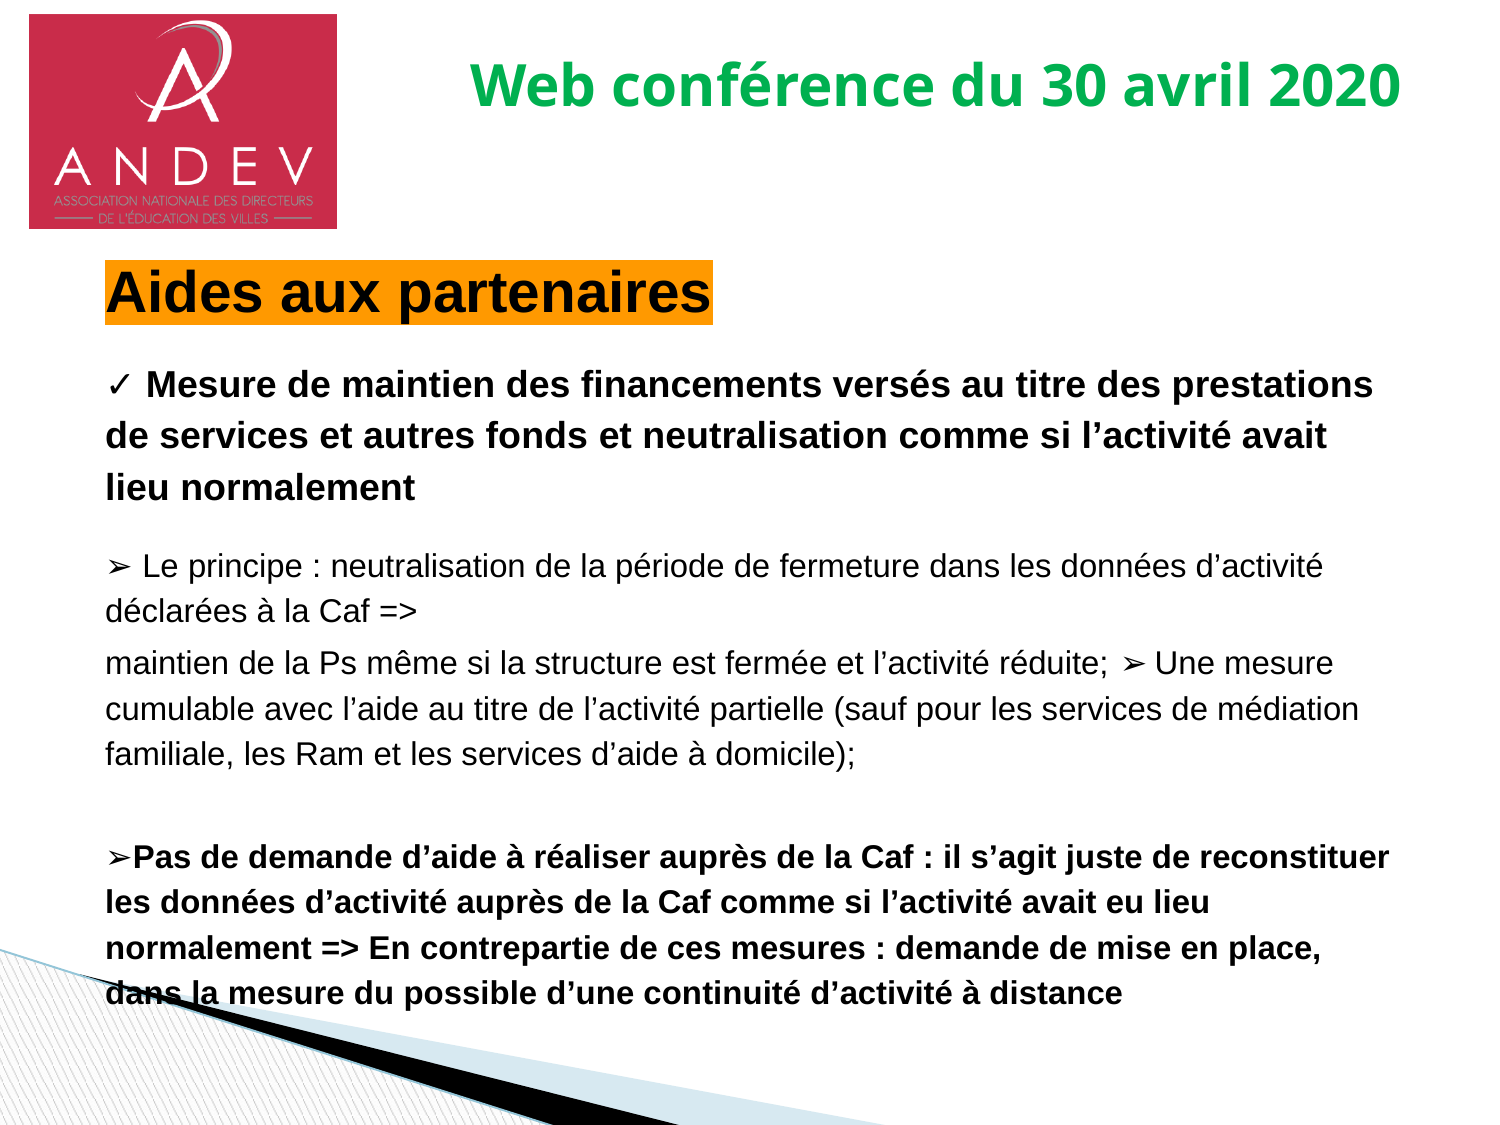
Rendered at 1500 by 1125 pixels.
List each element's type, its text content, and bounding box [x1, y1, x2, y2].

text_box Aides aux partenaires ✓ Mesure de maintien des financements versés au titre des prestations de services et autres fonds et neutralisation comme si l’activité avait lieu normalement ➢ Le principe : neutralisation de la période de fermeture dans les données d’activité déclarées à la Caf => maintien de la Ps même si la structure est fermée et l’activité réduite; ➢ Une mesure cumulable avec l’aide au titre de l’activité partielle (sauf pour les services de médiation familiale, les Ram et les services d’aide à domicile); ➢Pas de demande d’aide à réaliser auprès de la Caf : il s’agit juste de reconstituer les données d’activité auprès de la Caf comme si l’activité avait eu lieu normalement => En contrepartie de ces mesures : demande de mise en place, dans la mesure du possible d’une continuité d’activité à distance [90, 228, 1410, 997]
text_box Web conférence du 30 avril 2020 [360, 16, 1482, 149]
picture [29, 13, 337, 229]
